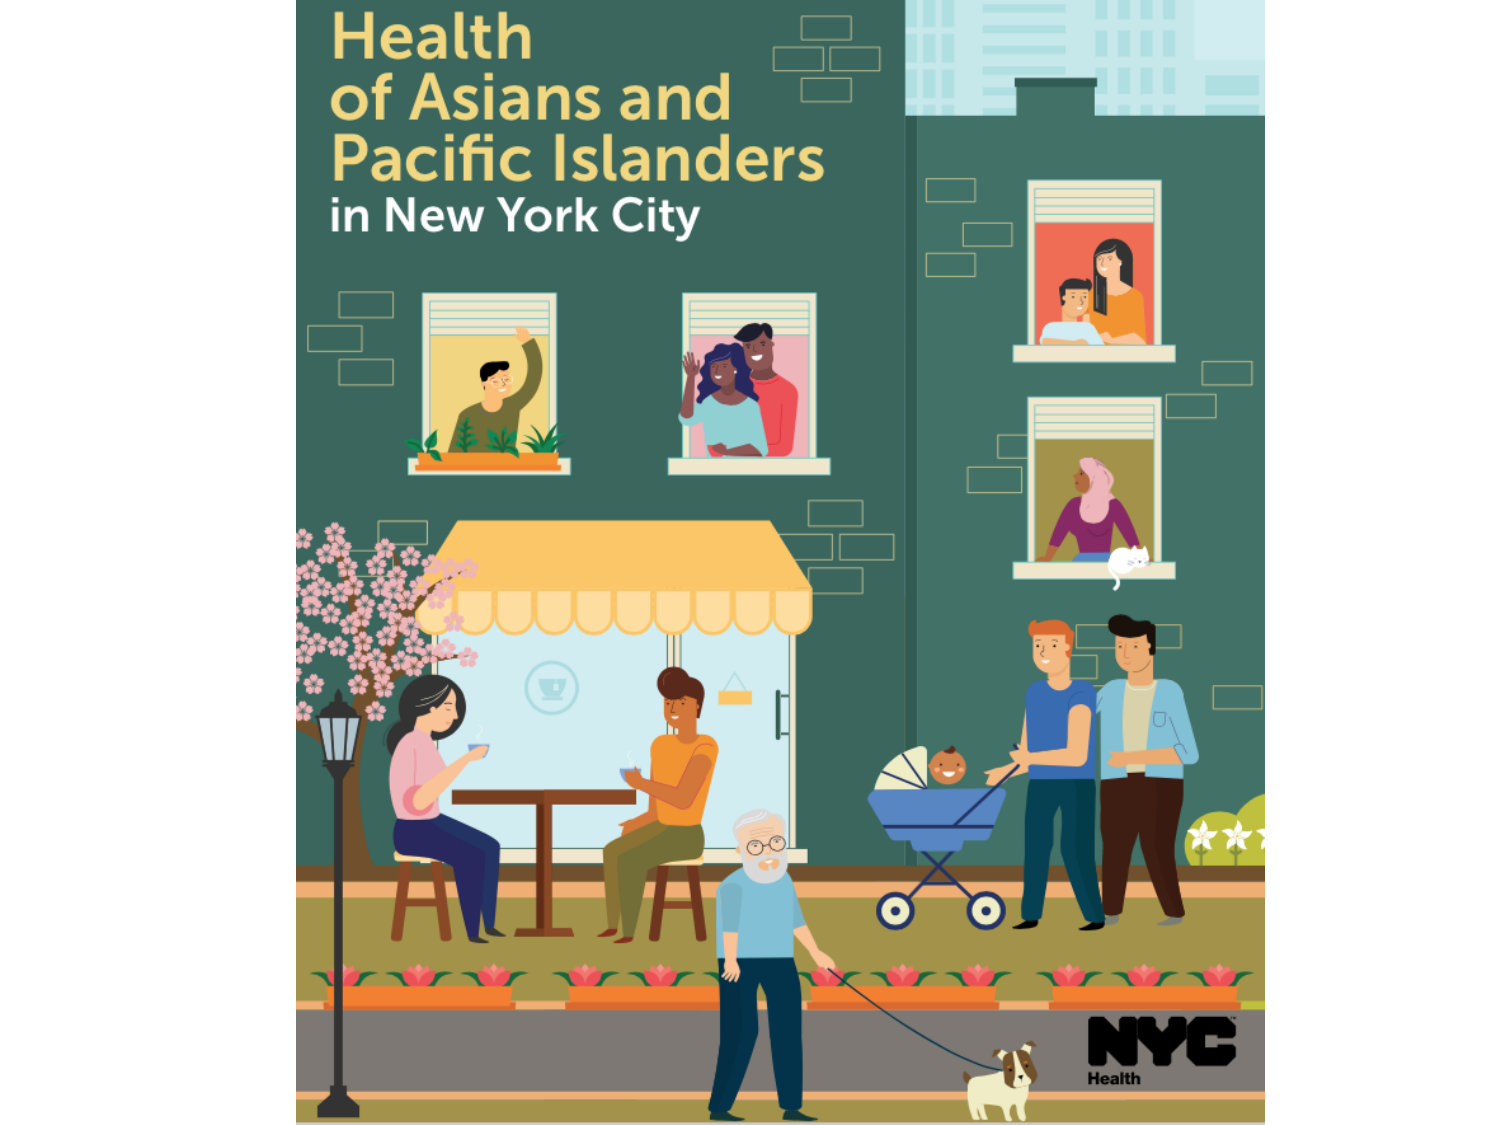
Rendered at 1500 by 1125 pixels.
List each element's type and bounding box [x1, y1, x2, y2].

picture [295, 0, 1266, 1125]
